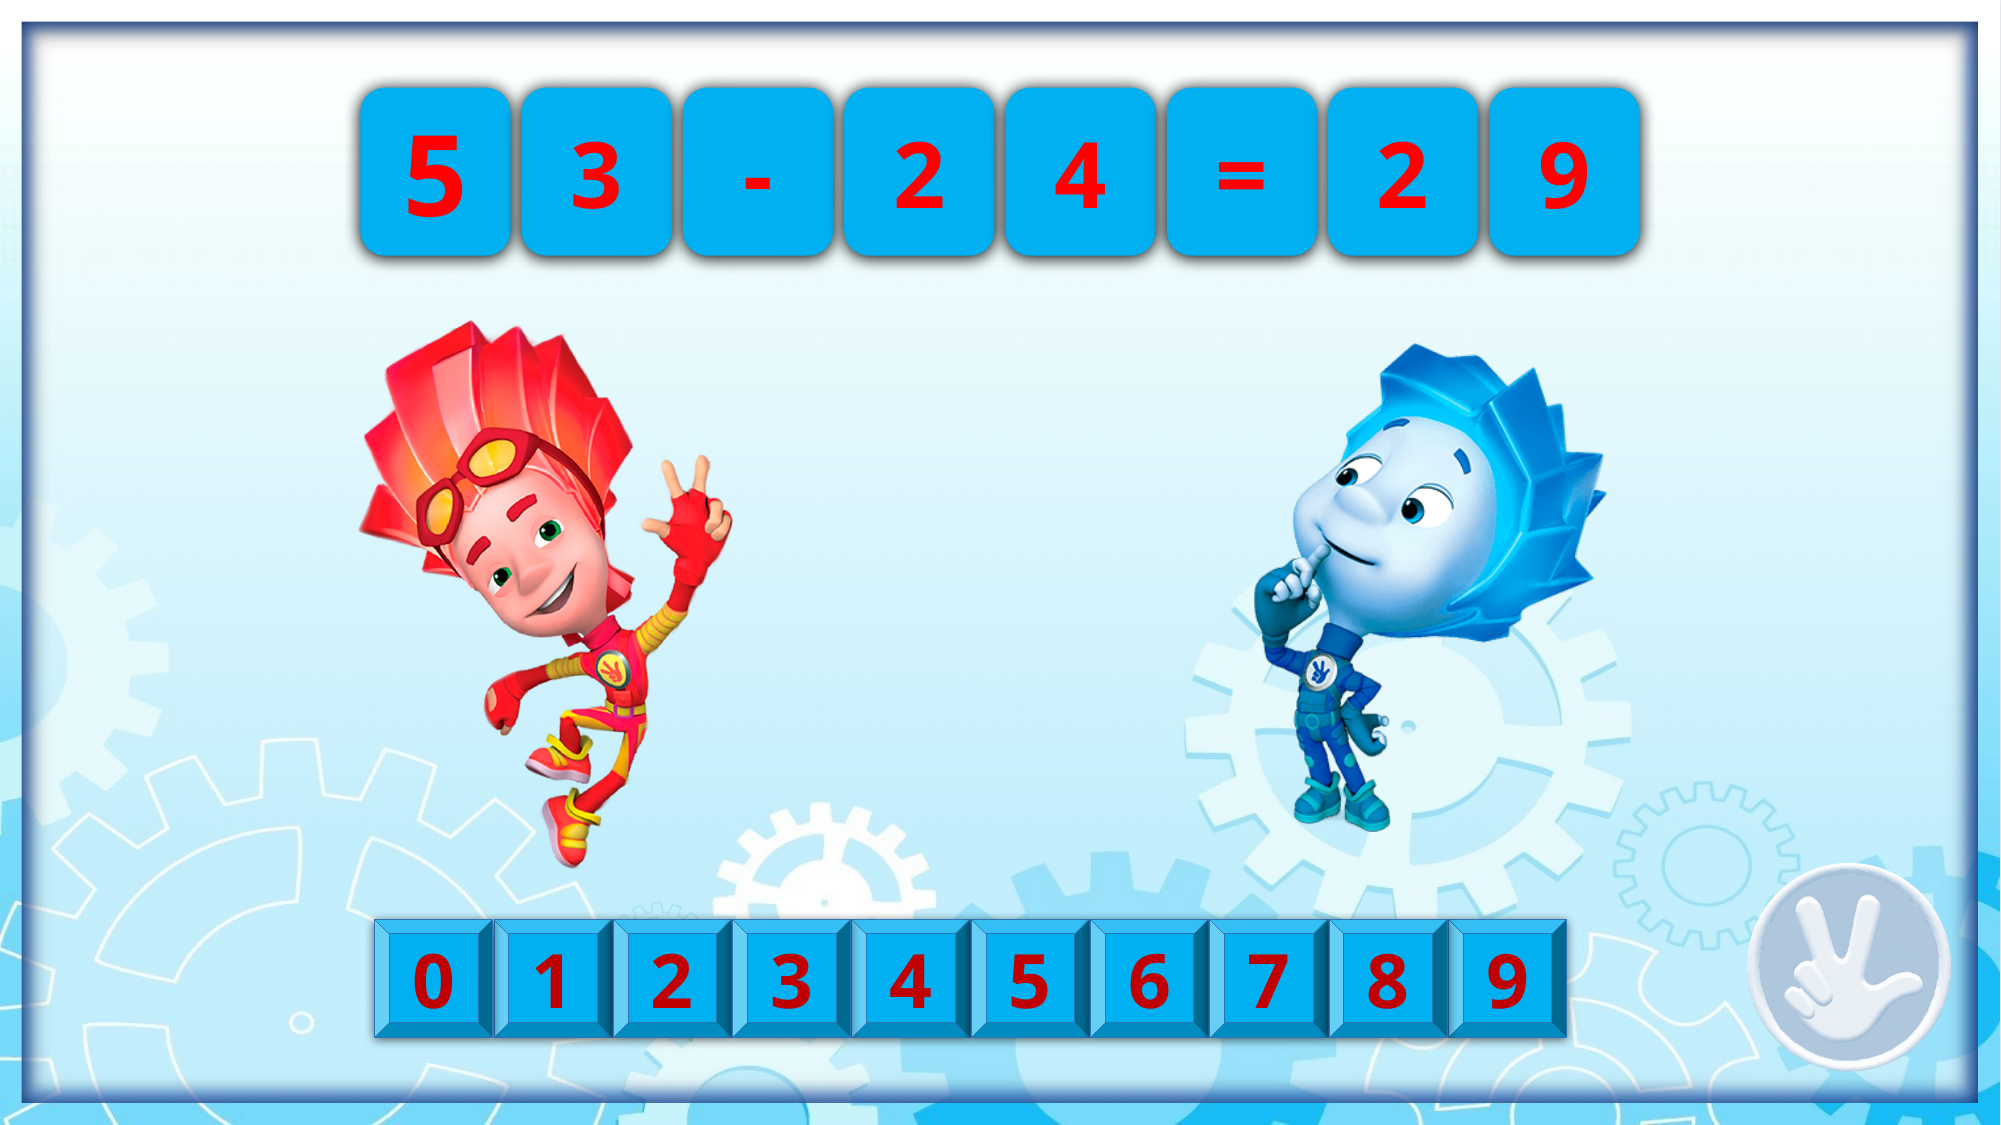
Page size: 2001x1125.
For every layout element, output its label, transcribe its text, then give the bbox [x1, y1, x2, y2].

text_box 3 [521, 87, 671, 256]
text_box 7 [1209, 919, 1323, 1038]
text_box 8 [1329, 919, 1448, 1038]
text_box [623, 893, 724, 1043]
text_box 2 [1328, 87, 1477, 256]
text_box 4 [858, 926, 963, 1032]
text_box 4 [1005, 87, 1154, 256]
text_box 1 [500, 926, 605, 1032]
text_box - [682, 87, 832, 256]
text_box = [1166, 87, 1316, 256]
text_box 0 [374, 919, 493, 1038]
text_box 9 [1489, 87, 1640, 256]
text_box 3 [732, 919, 851, 1038]
text_box 6 [1090, 919, 1204, 1038]
text_box 5 [360, 87, 509, 256]
text_box [1457, 918, 1558, 1068]
text_box 2 [844, 87, 993, 256]
picture [0, 0, 2000, 1125]
text_box 5 [971, 919, 1085, 1038]
